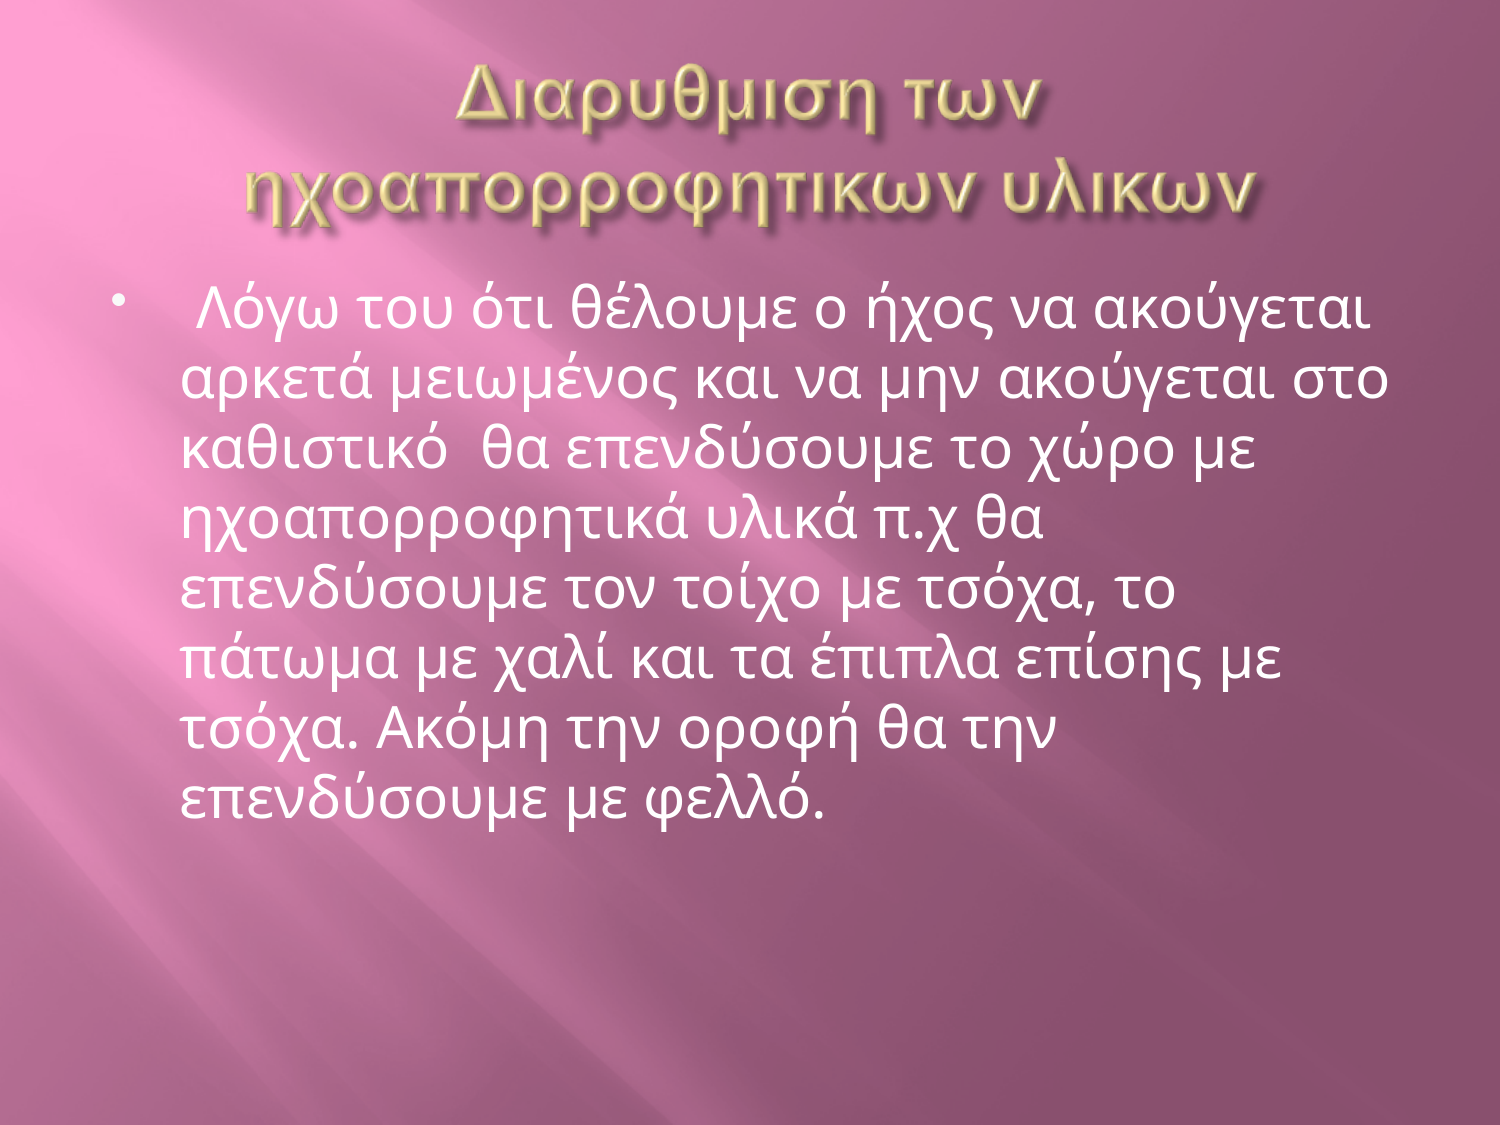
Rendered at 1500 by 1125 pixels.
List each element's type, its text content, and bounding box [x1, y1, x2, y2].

list Λόγω του ότι θέλουμε ο ήχος να ακούγεται αρκετά μειωμένος και να μην ακούγεται στο καθιστικό θα επενδύσουμε το χώρο με ηχοαπορροφητικά υλικά π.χ θα επενδύσουμε τον τοίχο με τσόχα, το πάτωμα με χαλί και τα έπιπλα επίσης με τσόχα. Ακόμη την οροφή θα την επενδύσουμε με φελλό. [75, 262, 1425, 1035]
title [73, 15, 1427, 254]
